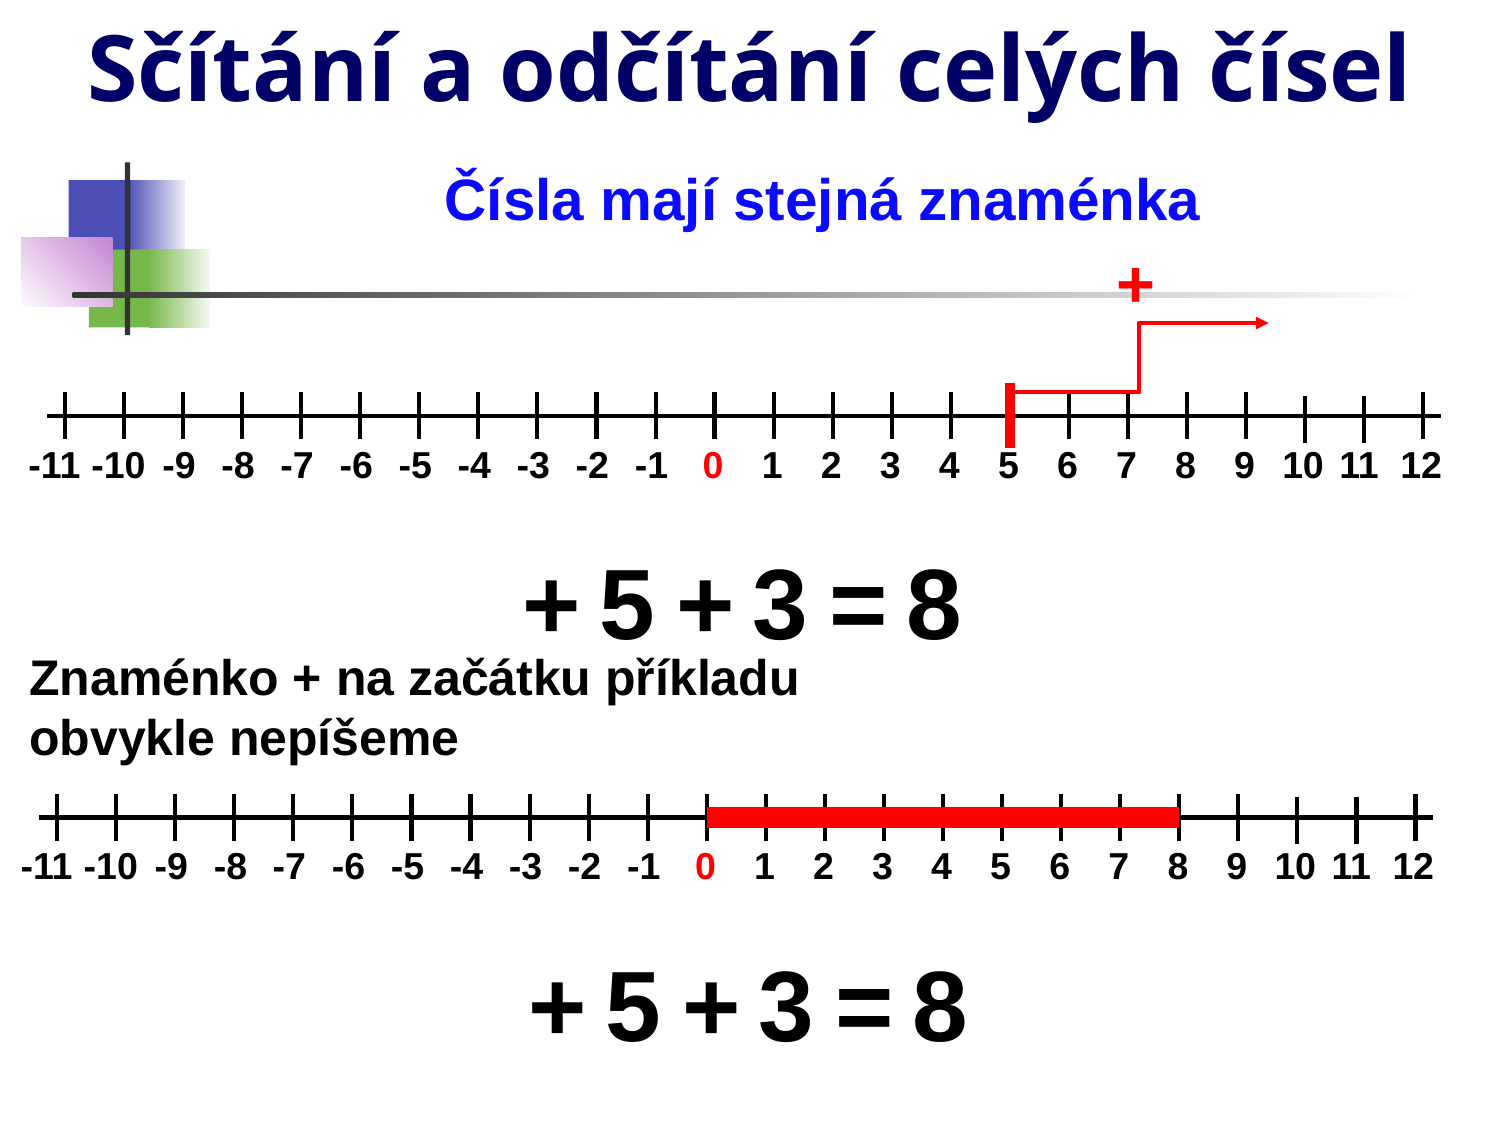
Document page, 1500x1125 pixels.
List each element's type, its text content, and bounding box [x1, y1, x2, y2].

text_box -9 [159, 835, 229, 895]
text_box 0 [691, 433, 740, 494]
text_box 5 [975, 835, 1027, 895]
text_box -10 [103, 433, 166, 494]
text_box -2 [567, 433, 629, 494]
text_box -3 [506, 835, 560, 895]
text_box Znaménko + na začátku příkladu obvykle nepíšeme [14, 638, 852, 773]
text_box + [513, 934, 597, 1069]
text_box -3 [514, 433, 567, 494]
text_box -8 [237, 433, 275, 494]
text_box -11 [5, 834, 96, 895]
text_box -1 [621, 835, 684, 895]
text_box -7 [275, 433, 336, 494]
text_box + [661, 532, 745, 638]
text_box -11 [13, 433, 103, 494]
text_box 10 [1259, 834, 1316, 895]
text_box 7 [1093, 835, 1145, 895]
text_box 8 [1160, 433, 1219, 494]
title Sčítání a odčítání celých čísel [0, 18, 1500, 128]
text_box 3 [857, 835, 908, 895]
text_box 3 [750, 934, 820, 1069]
text_box + [667, 934, 750, 1069]
text_box = [814, 532, 891, 668]
text_box 6 [1042, 433, 1094, 494]
text_box -6 [336, 433, 390, 494]
text_box = [820, 934, 897, 1069]
text_box 3 [865, 433, 916, 494]
text_box -5 [390, 433, 448, 494]
text_box 1 [739, 835, 790, 895]
text_box -10 [96, 834, 159, 895]
text_box -8 [229, 835, 268, 895]
text_box -9 [166, 433, 237, 494]
text_box 5 [983, 433, 1035, 494]
text_box -1 [629, 433, 691, 494]
text_box 0 [684, 835, 732, 895]
text_box 9 [1219, 433, 1267, 494]
text_box 9 [1211, 835, 1259, 895]
text_box 11 [1316, 834, 1377, 895]
text_box 11 [1324, 433, 1385, 494]
text_box 7 [1101, 433, 1153, 494]
text_box 12 [1385, 433, 1468, 494]
text_box 6 [1034, 835, 1086, 895]
text_box 4 [916, 835, 968, 895]
text_box 3 [745, 532, 814, 638]
text_box + [507, 532, 591, 638]
text_box + [1101, 233, 1167, 321]
text_box -5 [382, 835, 440, 895]
text_box 2 [798, 835, 855, 895]
text_box -6 [328, 835, 382, 895]
text_box 2 [806, 433, 863, 494]
text_box 12 [1377, 834, 1460, 895]
text_box Čísla mají stejná znaménka [236, 154, 1410, 240]
text_box -7 [268, 835, 328, 895]
text_box 4 [924, 433, 976, 494]
text_box 8 [897, 934, 981, 1069]
text_box 5 [597, 934, 667, 1069]
text_box 10 [1267, 433, 1324, 494]
text_box 1 [747, 433, 798, 494]
text_box 5 [591, 532, 661, 638]
text_box 8 [1152, 835, 1211, 895]
text_box -4 [440, 835, 506, 895]
text_box -2 [560, 835, 621, 895]
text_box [1009, 322, 1269, 393]
text_box 8 [891, 532, 975, 668]
text_box -4 [448, 433, 514, 494]
